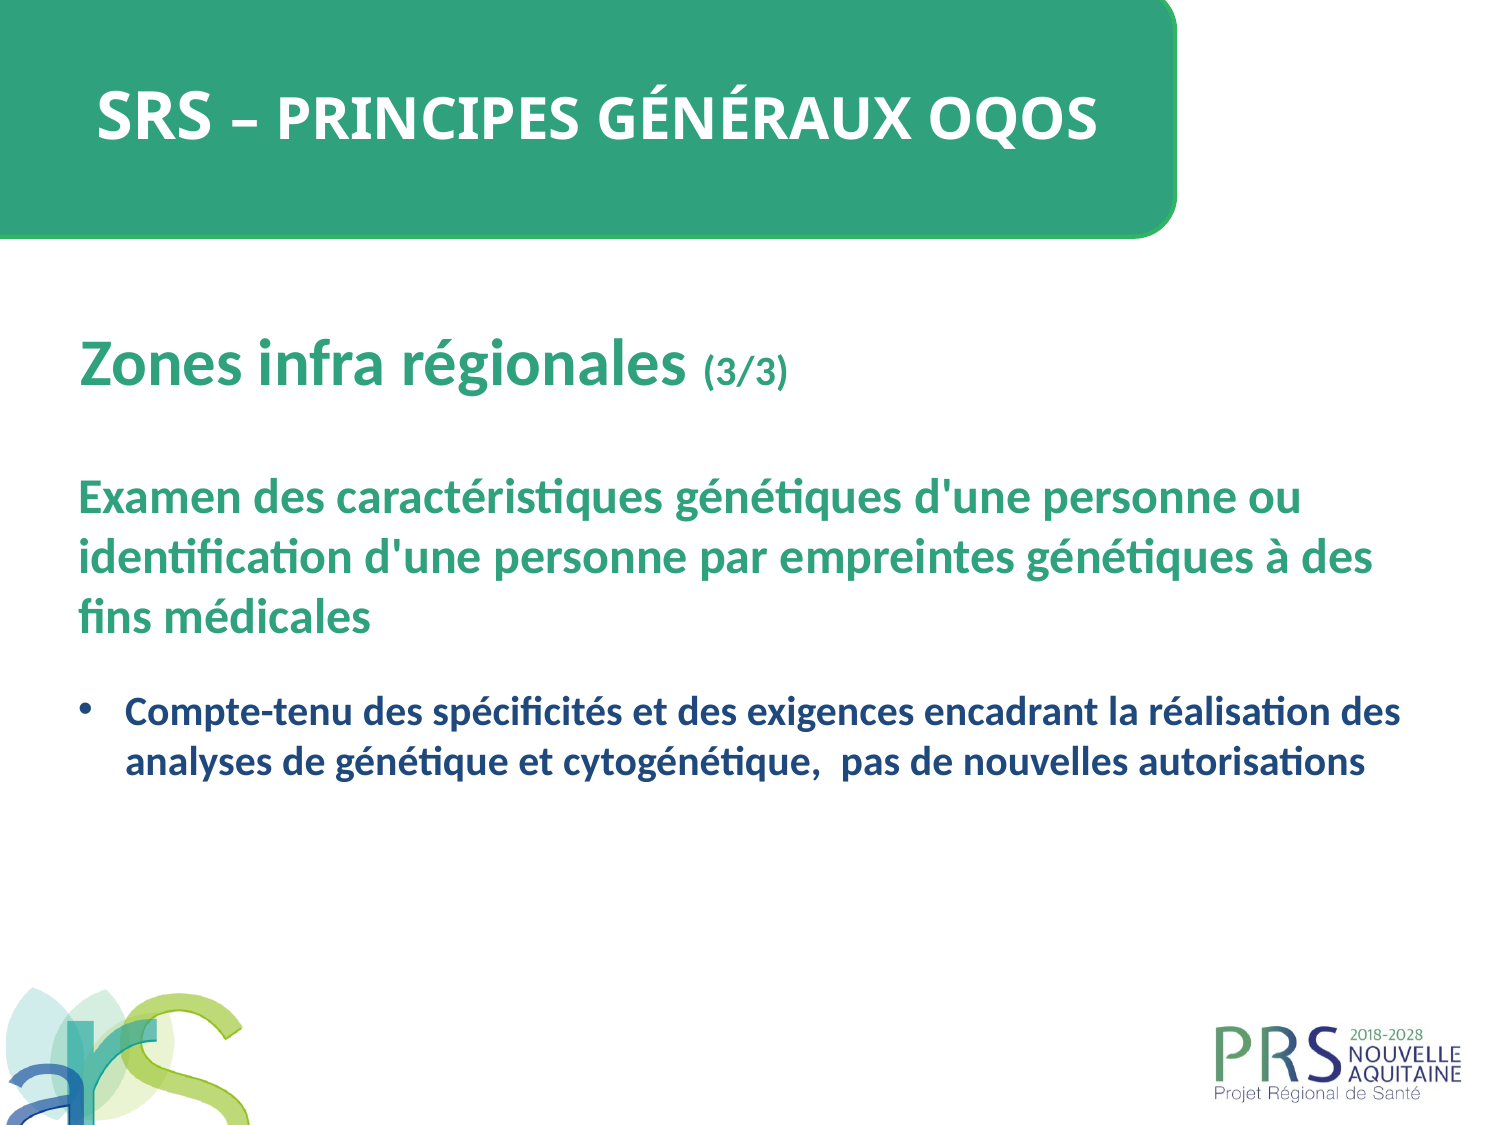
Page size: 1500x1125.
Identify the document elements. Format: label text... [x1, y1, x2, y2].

text_box SRS – Principes généraux OQOS [29, 19, 1415, 207]
list Zones infra régionales (3/3) [64, 267, 1447, 566]
text_box Examen des caractéristiques génétiques d'une personne ou identification d'une personne par empreintes génétiques à des fins médicales Compte-tenu des spécificités et des exigences encadrant la réalisation des analyses de génétique et cytogénétique, pas de nouvelles autorisations [63, 456, 1422, 791]
picture [5, 987, 250, 1125]
text_box [0, 0, 1176, 239]
picture [1210, 1023, 1466, 1103]
